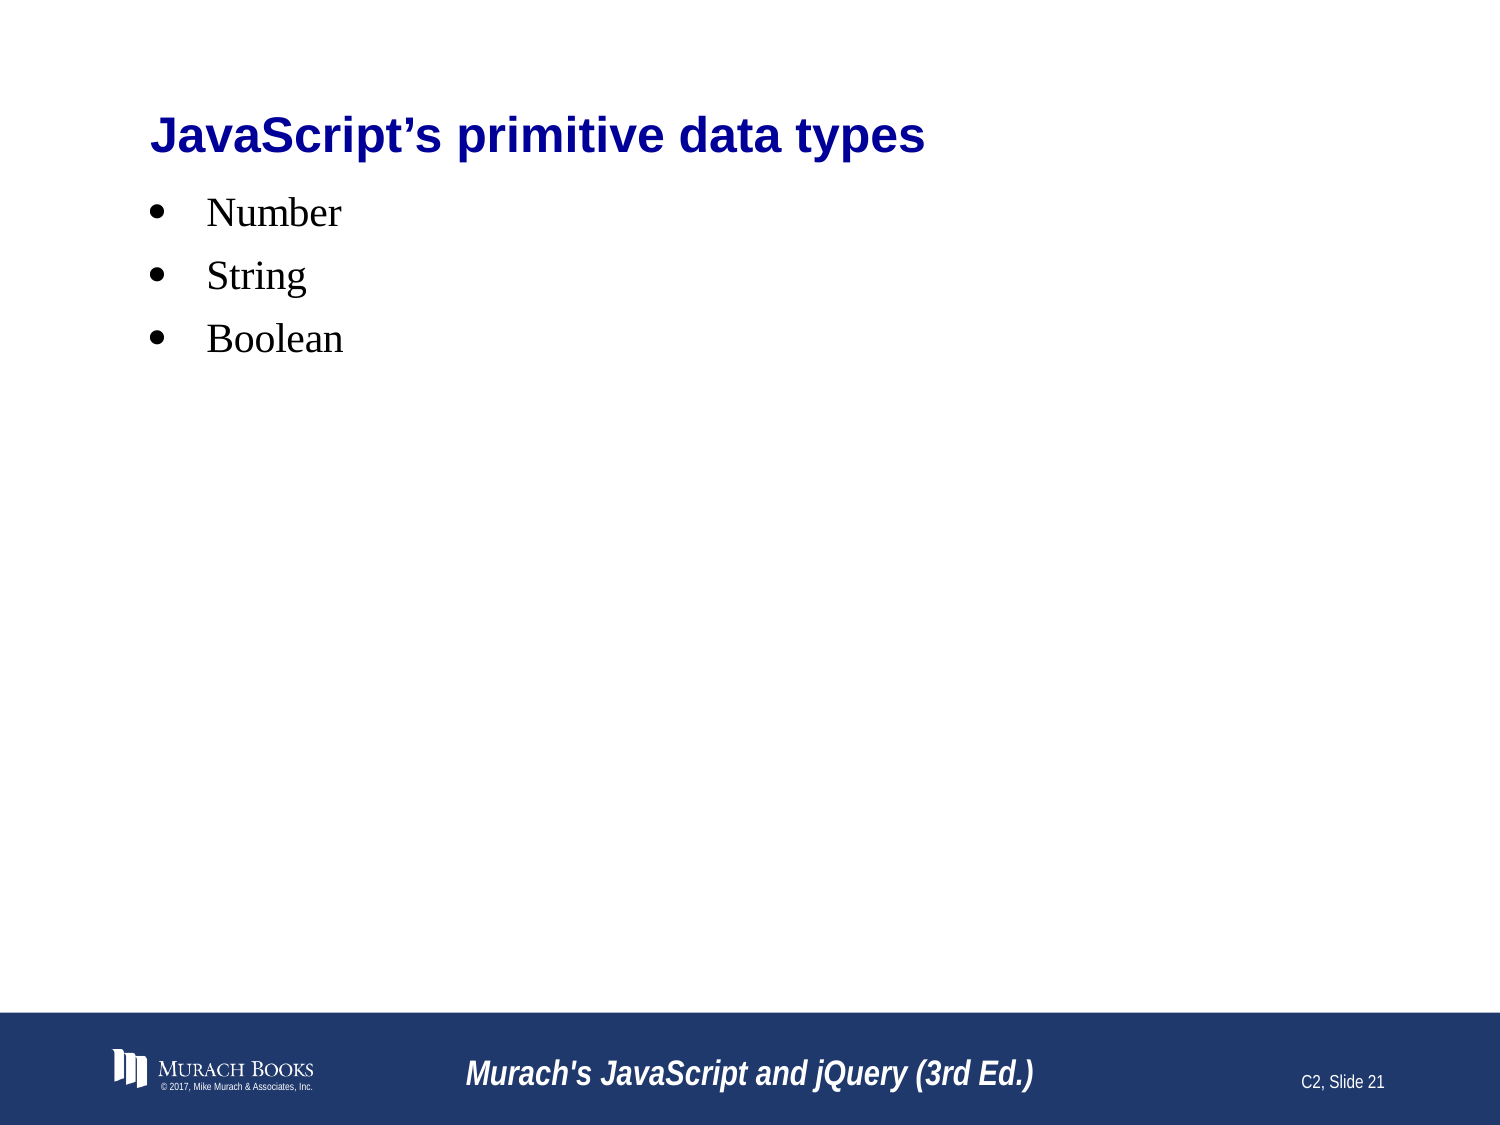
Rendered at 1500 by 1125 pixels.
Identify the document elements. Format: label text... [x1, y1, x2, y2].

slide_number Murach's JavaScript and jQuery (3rd Ed.) [463, 1025, 1050, 1100]
slide_number C2, Slide 21 [1087, 1025, 1400, 1100]
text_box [149, 184, 1350, 376]
title JavaScript’s primitive data types [150, 102, 1350, 164]
footer © 2017, Mike Murach & Associates, Inc. [12, 1025, 463, 1100]
